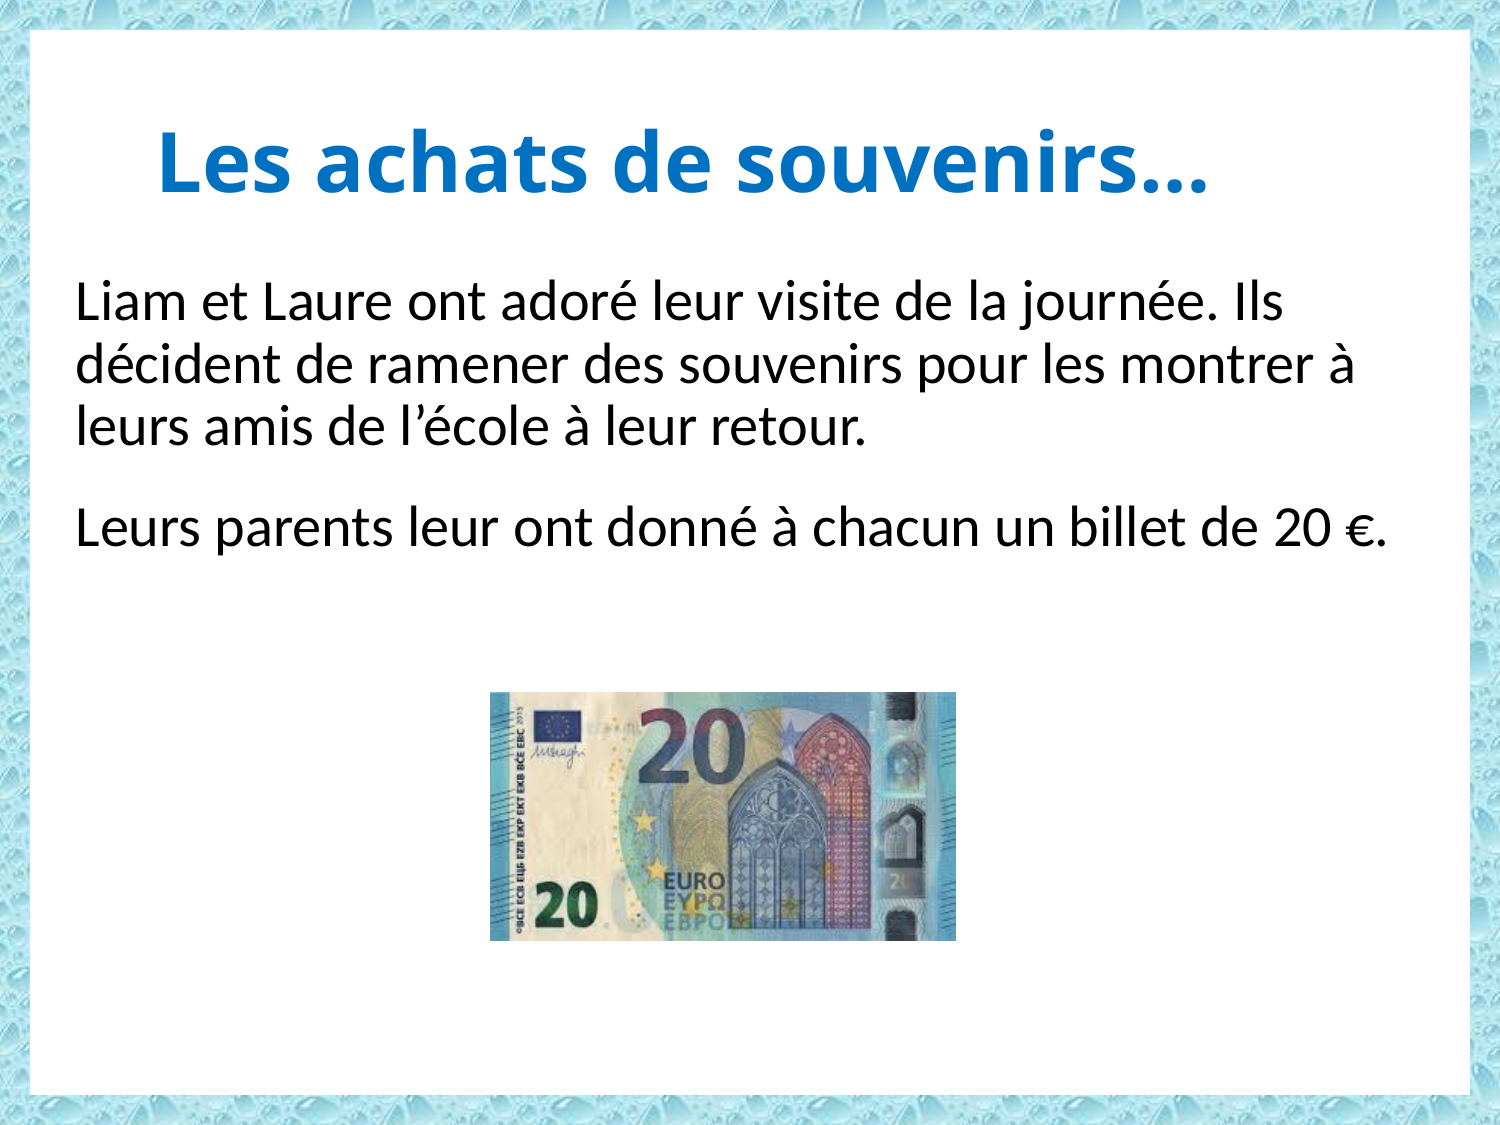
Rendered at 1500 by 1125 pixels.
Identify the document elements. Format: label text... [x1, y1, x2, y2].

picture [0, 0, 1500, 1125]
title Les achats de souvenirs… [140, 99, 1356, 232]
list Liam et Laure ont adoré leur visite de la journée. Ils décident de ramener des souvenirs pour les montrer à leurs amis de l’école à leur retour. Leurs parents leur ont donné à chacun un billet de 20 €. [53, 262, 1447, 1080]
